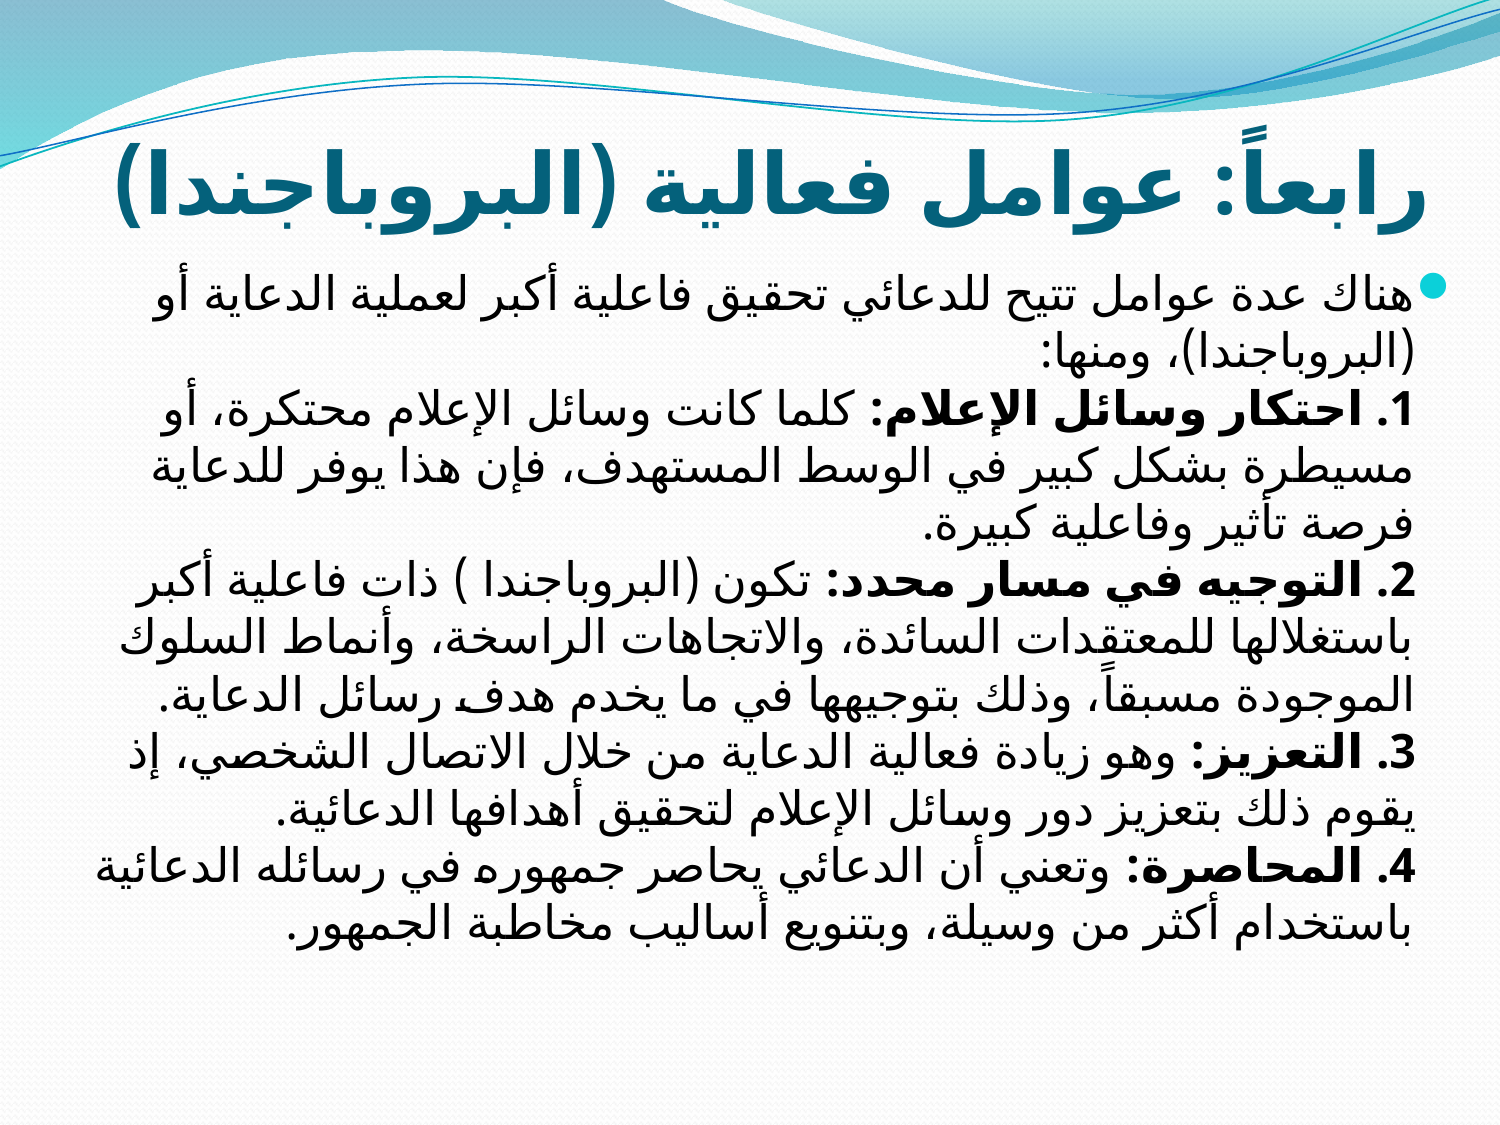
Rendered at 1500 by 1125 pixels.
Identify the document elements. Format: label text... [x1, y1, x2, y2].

title رابعاً: عوامل فعالية (البروباجندا) [112, 54, 1463, 232]
list هناك عدة عوامل تتيح للدعائي تحقيق فاعلية أكبر لعملية الدعاية أو (البروباجندا)، ومنها: 1. احتكار وسائل الإعلام: كلما كانت وسائل الإعلام محتكرة، أو مسيطرة بشكل كبير في الوسط المستهدف، فإن هذا يوفر للدعاية فرصة تأثير وفاعلية كبيرة. 2. التوجيه في مسار محدد: تكون (البروباجندا ) ذات فاعلية أكبر باستغلالها للمعتقدات السائدة، والاتجاهات الراسخة، وأنماط السلوك الموجودة مسبقاً، وذلك بتوجيهها في ما يخدم هدف رسائل الدعاية. 3. التعزيز: وهو زيادة فعالية الدعاية من خلال الاتصال الشخصي، إذ يقوم ذلك بتعزيز دور وسائل الإعلام لتحقيق أهدافها الدعائية. 4. المحاصرة: وتعني أن الدعائي يحاصر جمهوره في رسائله الدعائية باستخدام أكثر من وسيلة، وبتنويع أساليب مخاطبة الجمهور. [75, 255, 1471, 1038]
